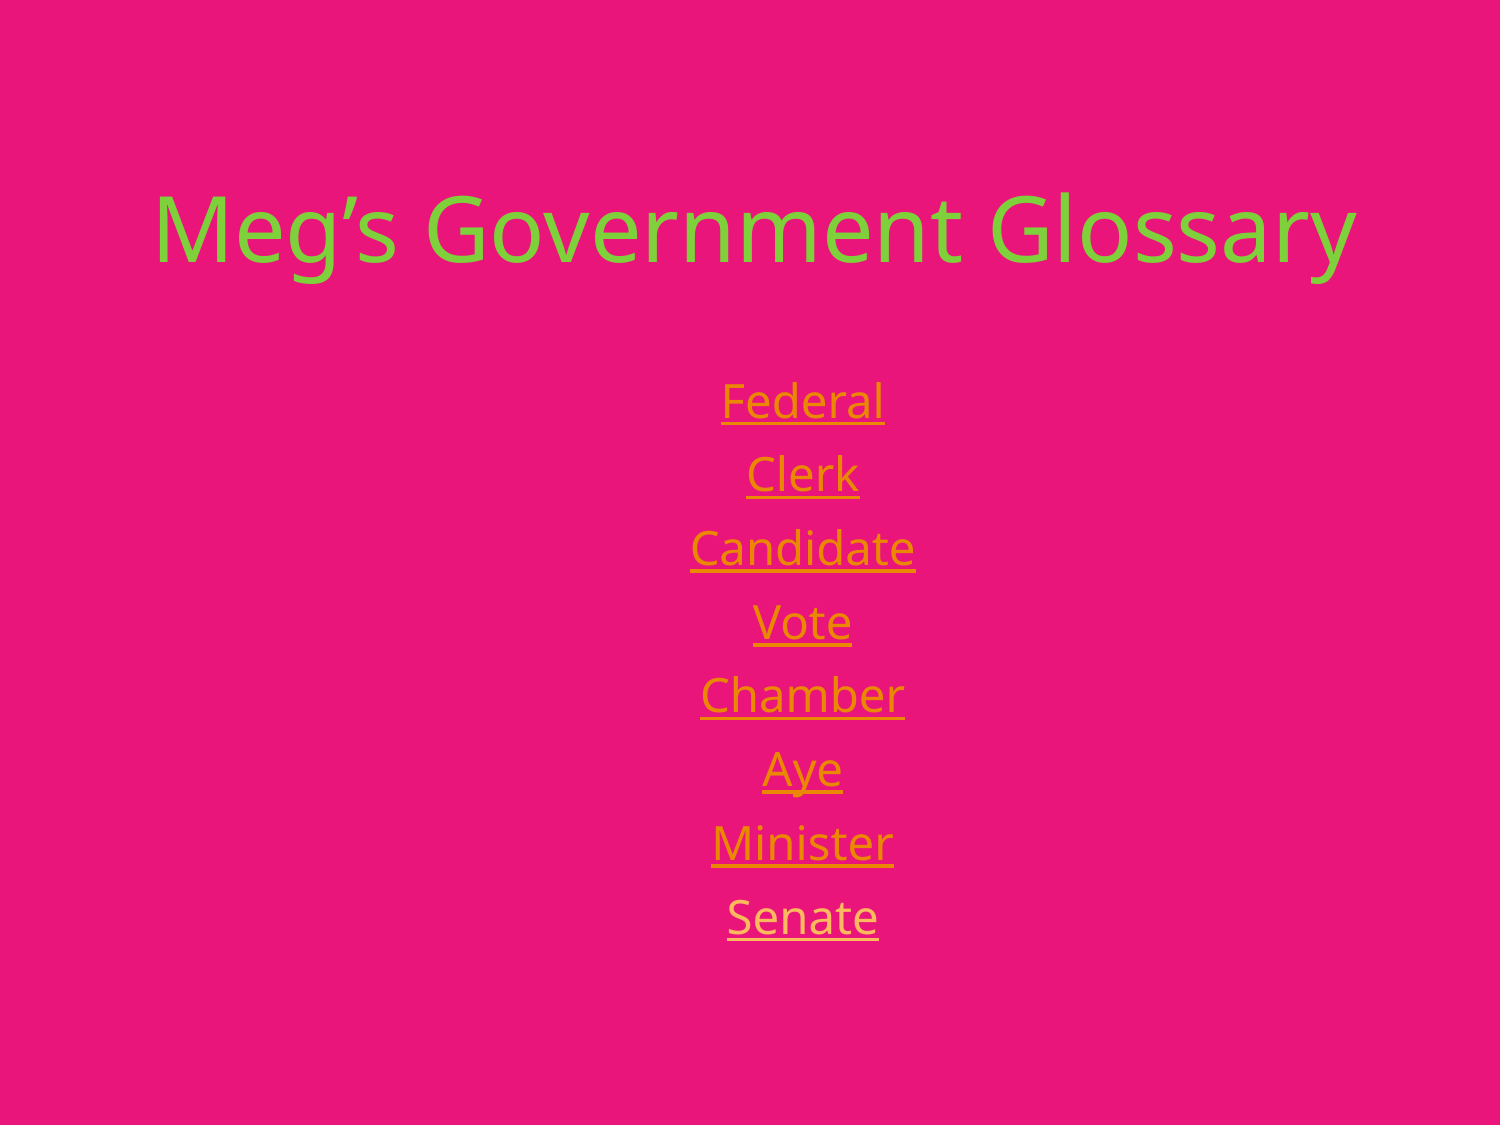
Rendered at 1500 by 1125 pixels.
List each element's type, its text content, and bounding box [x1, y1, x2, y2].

subtitle Federal Clerk Candidate Vote Chamber Aye Minister Senate [234, 363, 1372, 961]
title Meg’s Government Glossary [117, 105, 1393, 347]
